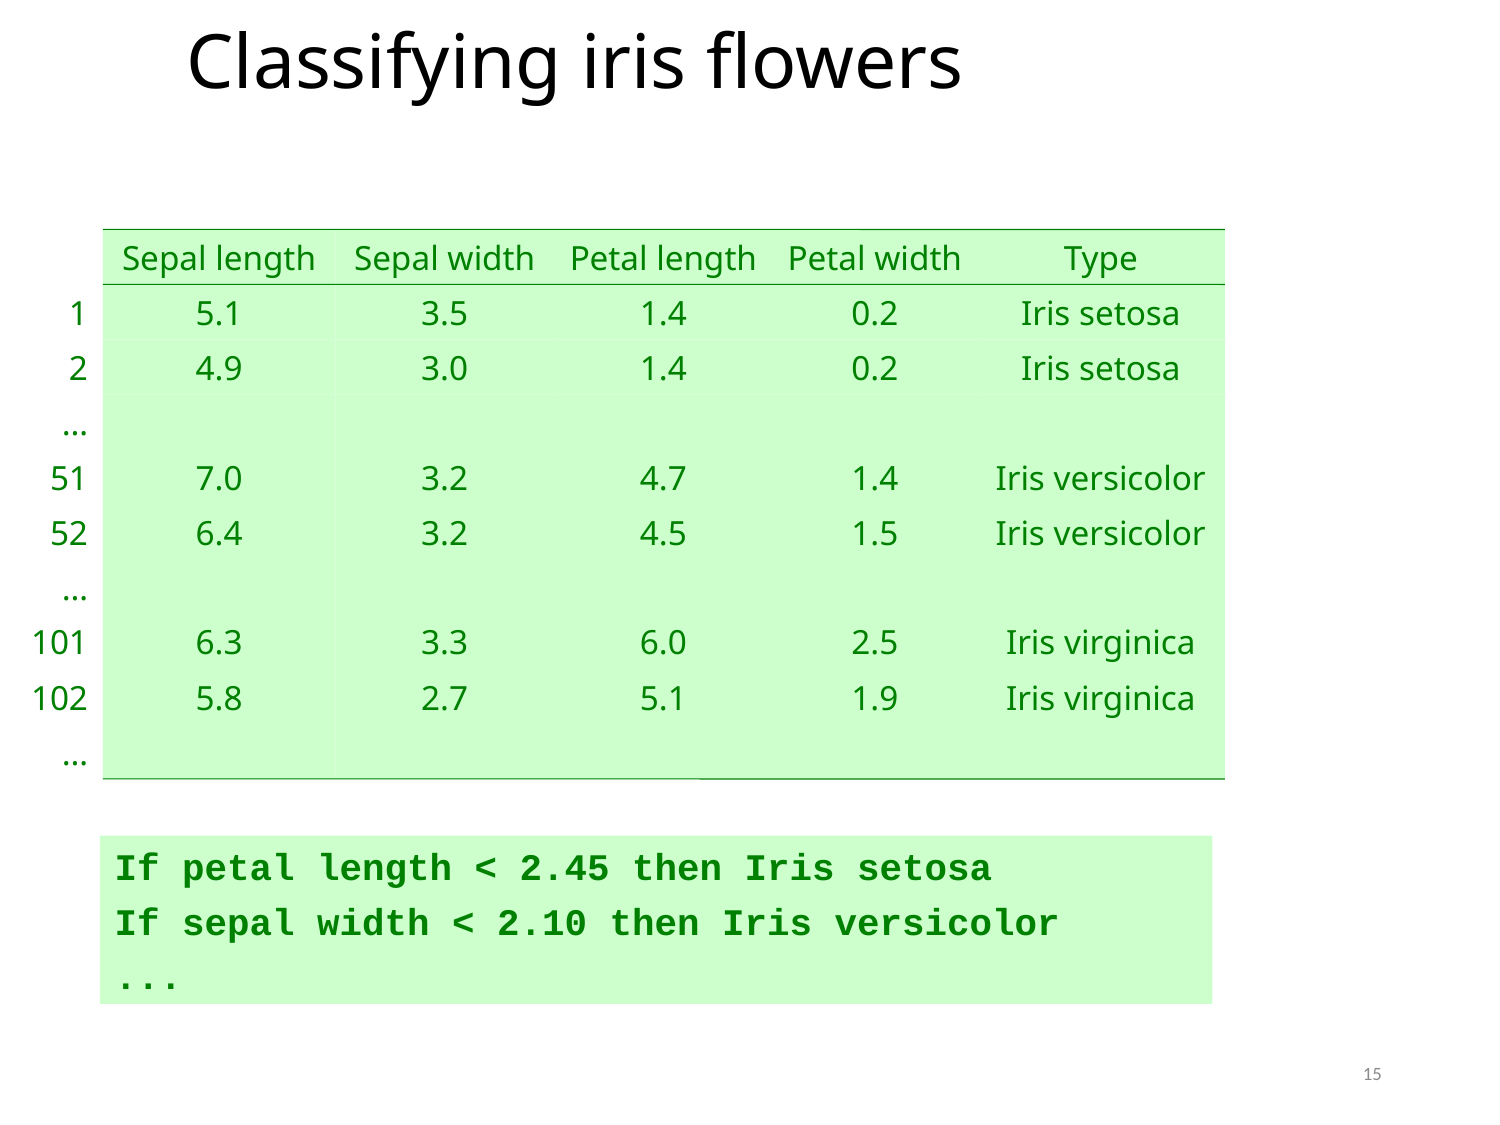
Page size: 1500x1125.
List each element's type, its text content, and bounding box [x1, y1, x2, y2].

slide_number 15 [1059, 1042, 1397, 1103]
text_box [0, 229, 1225, 779]
title Classifying iris flowers [117, 0, 1034, 132]
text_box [99, 835, 1213, 1004]
